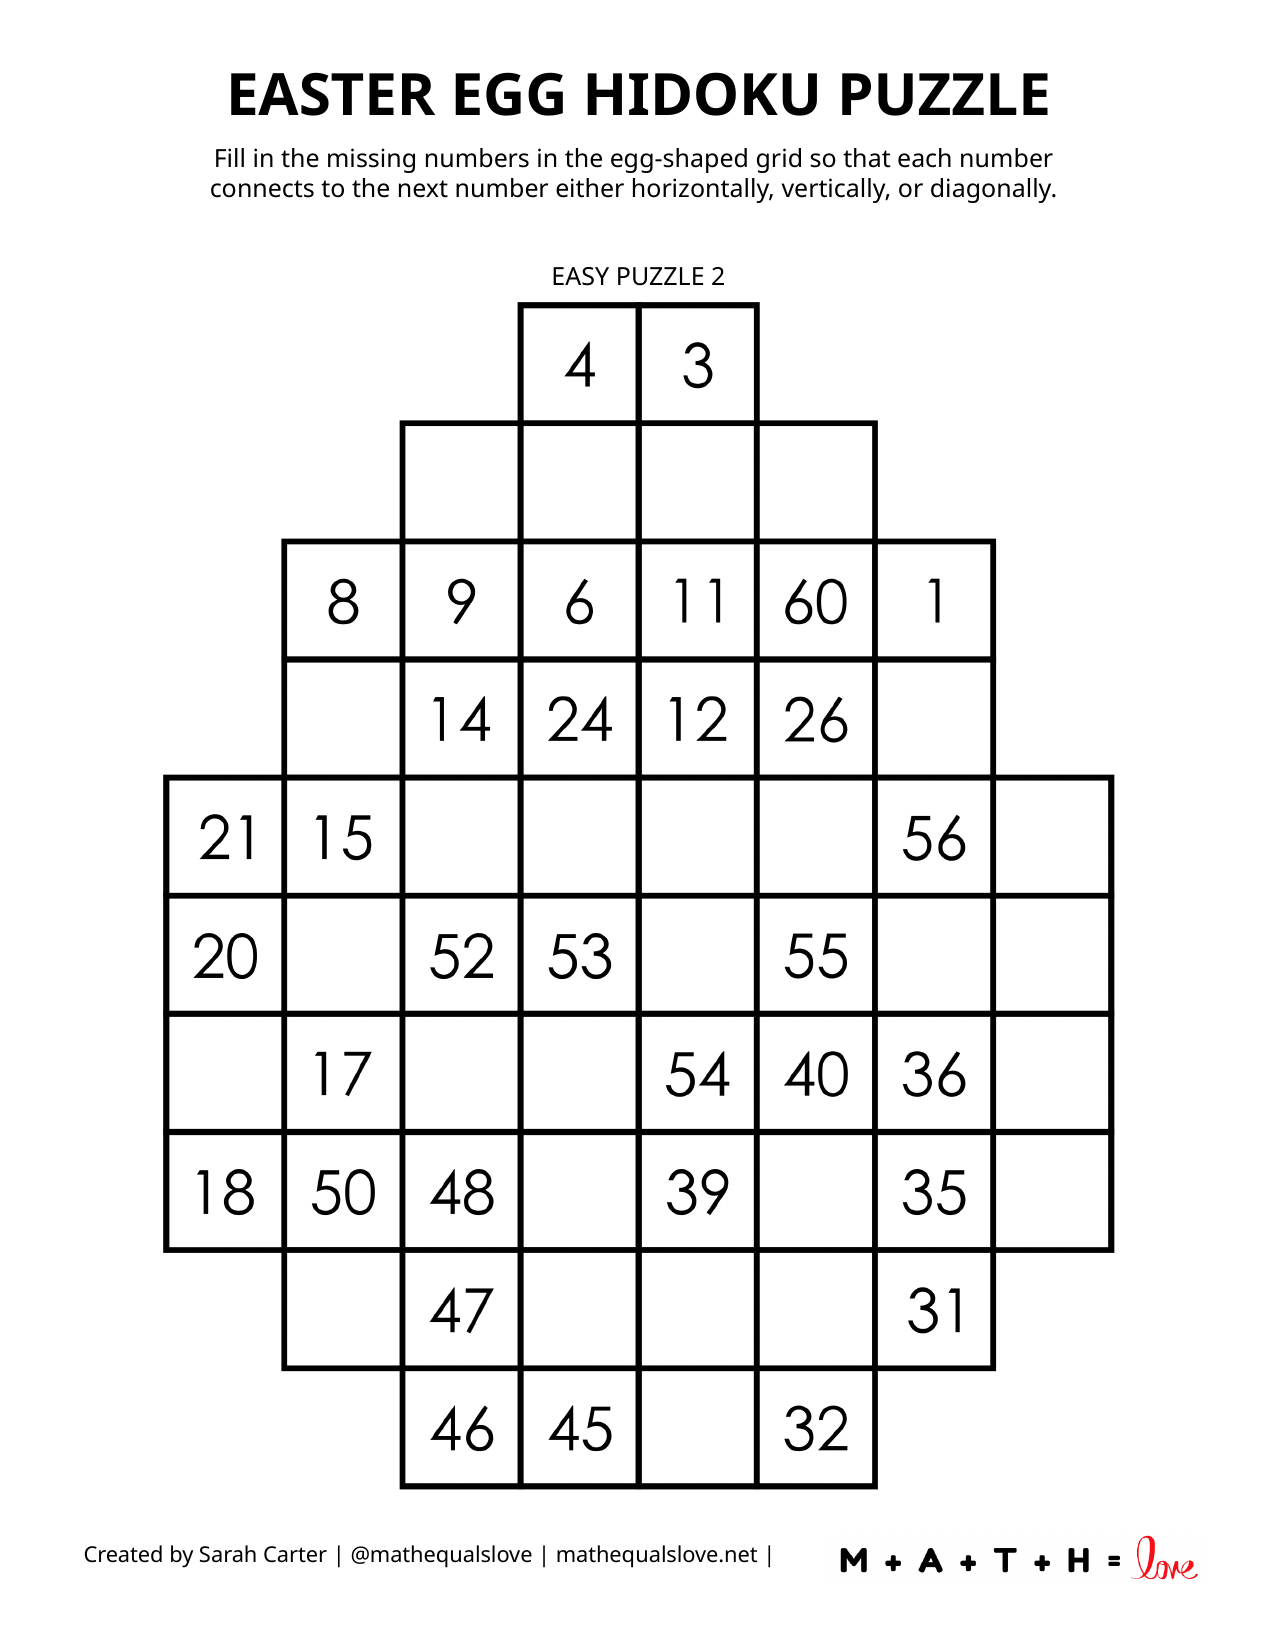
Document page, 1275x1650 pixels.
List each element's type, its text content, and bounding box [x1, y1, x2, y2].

text_box EASTER EGG HIDOKU PUZZLE [66, 50, 1211, 135]
text_box Fill in the missing numbers in the egg-shaped grid so that each number connects to the next number either horizontally, vertically, or diagonally. [0, 135, 1275, 210]
picture [159, 299, 1117, 1493]
text_box Created by Sarah Carter | @mathequalslove | mathequalslove.net | [68, 1533, 826, 1575]
picture [826, 1532, 1207, 1584]
text_box EASY PUZZLE 2 [160, 260, 1117, 299]
